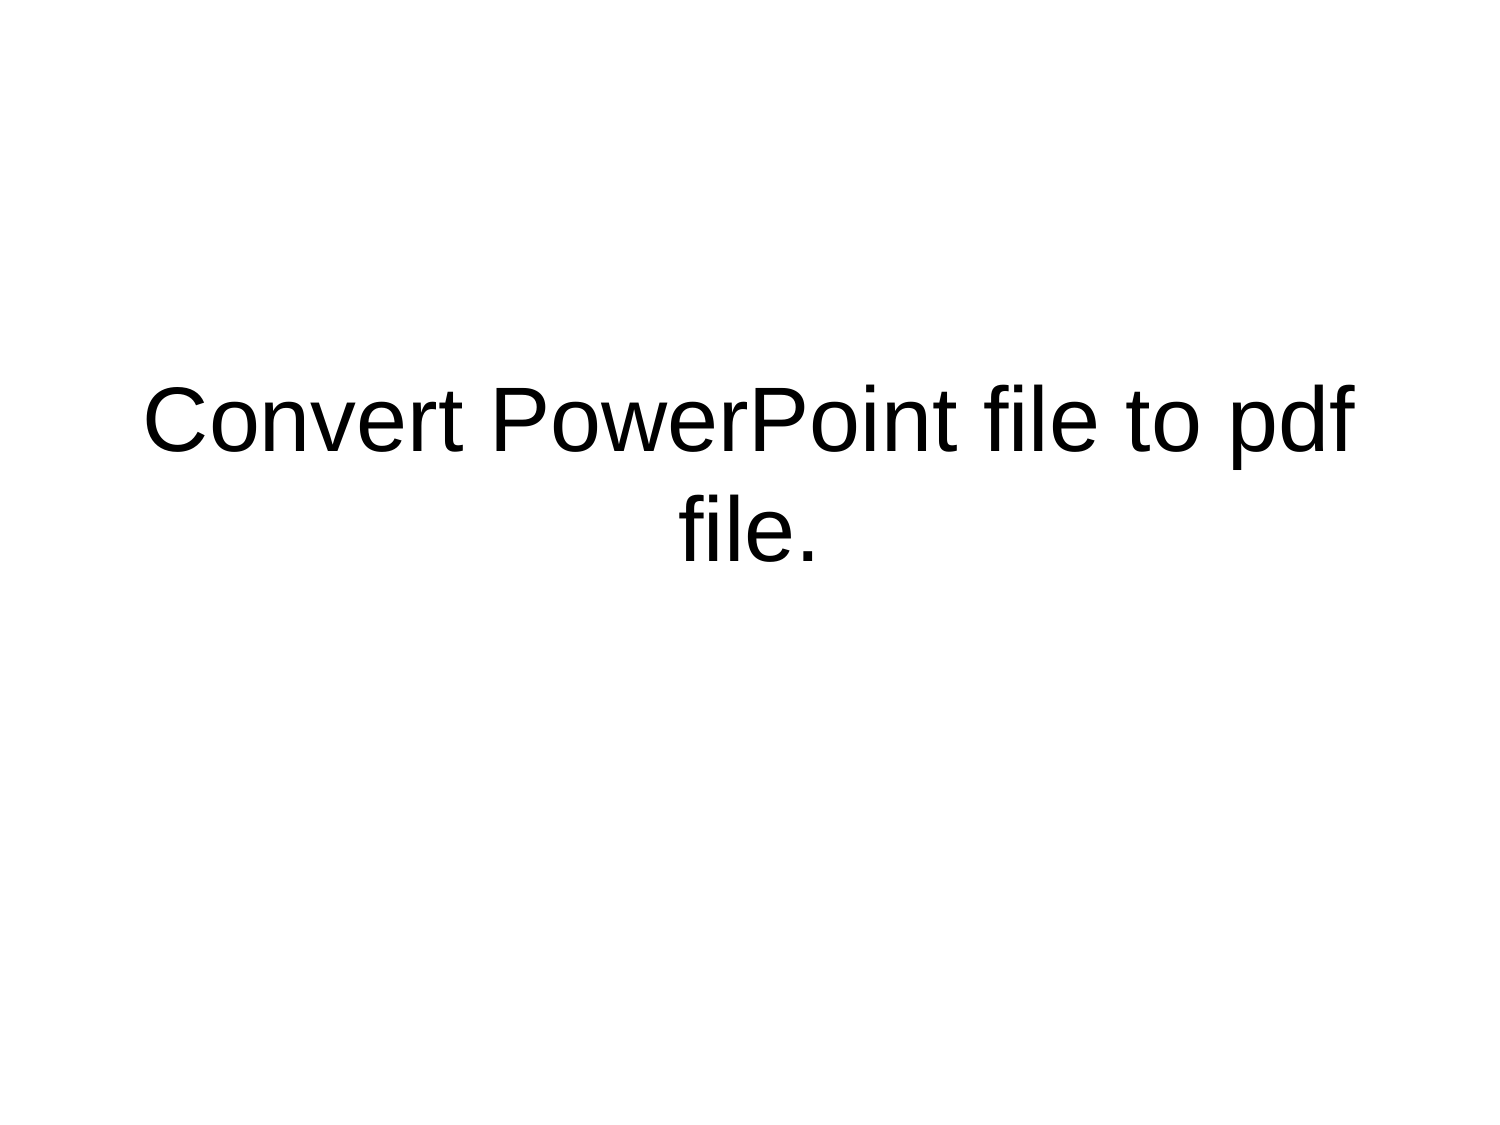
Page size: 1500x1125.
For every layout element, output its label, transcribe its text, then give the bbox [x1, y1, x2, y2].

title Convert PowerPoint file to pdf file. [112, 349, 1388, 591]
